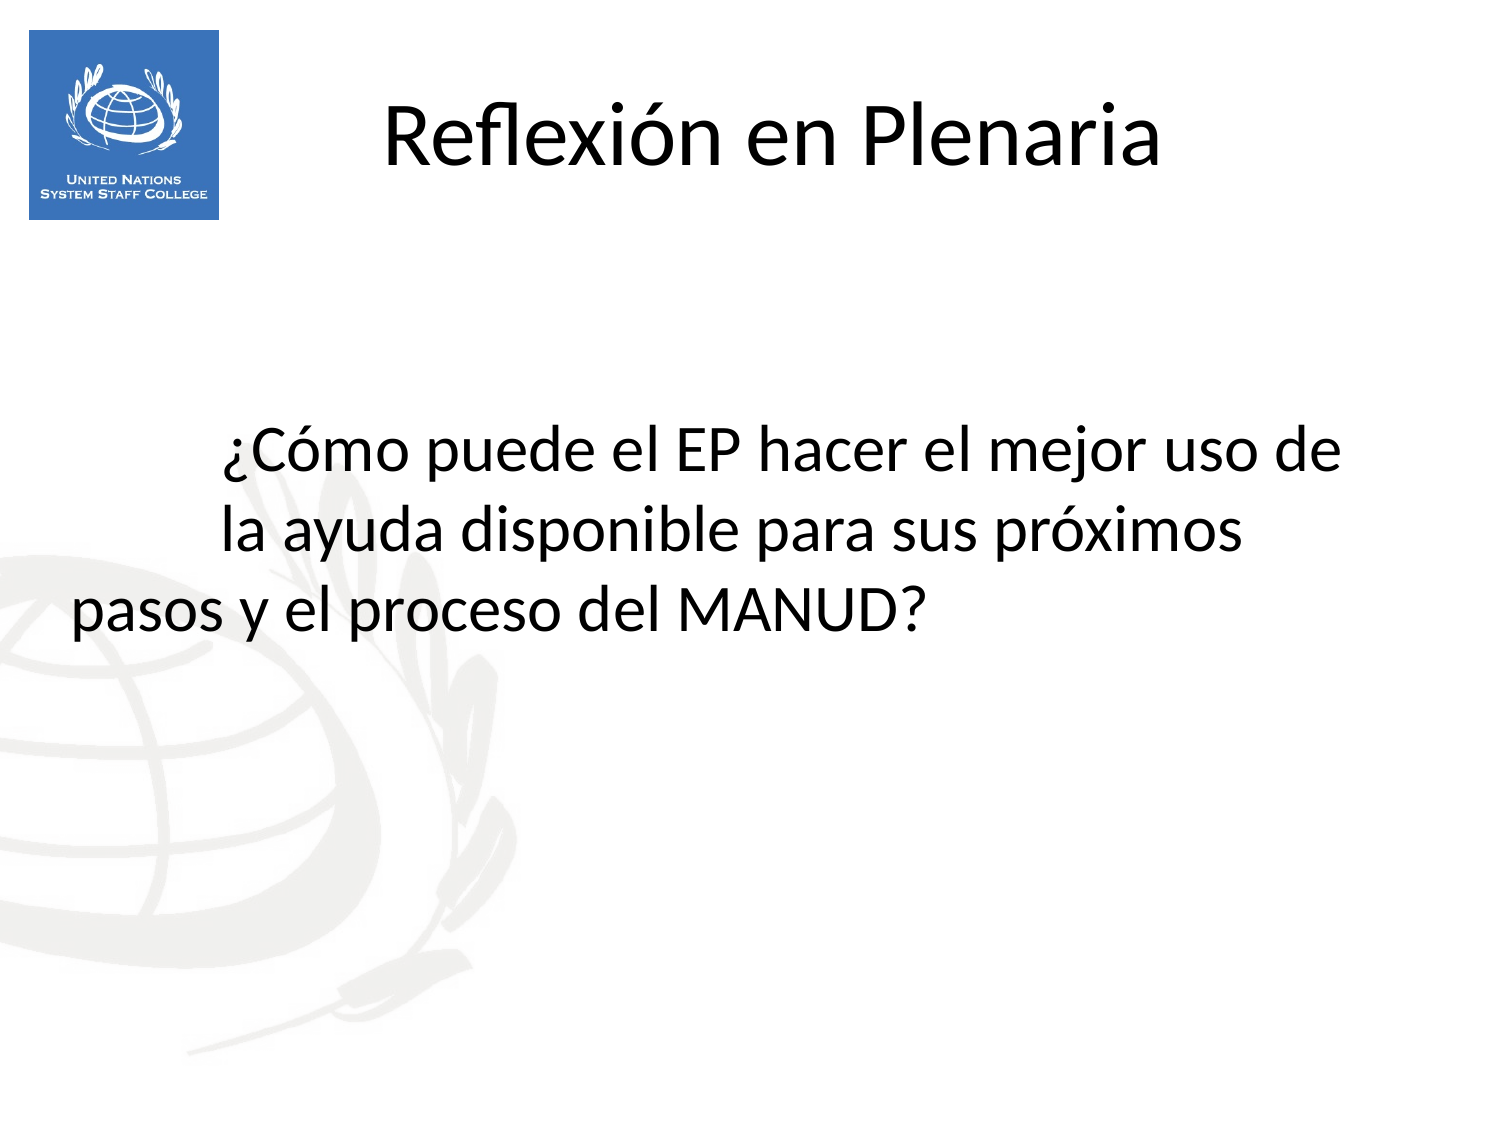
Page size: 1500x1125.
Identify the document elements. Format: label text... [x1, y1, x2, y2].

text_box ¿Cómo puede el EP hacer el mejor uso de la ayuda disponible para sus próximos pasos y el proceso del MANUD? [55, 397, 1406, 807]
text_box Reflexión en Plenaria [135, 66, 1411, 254]
picture [29, 30, 219, 220]
